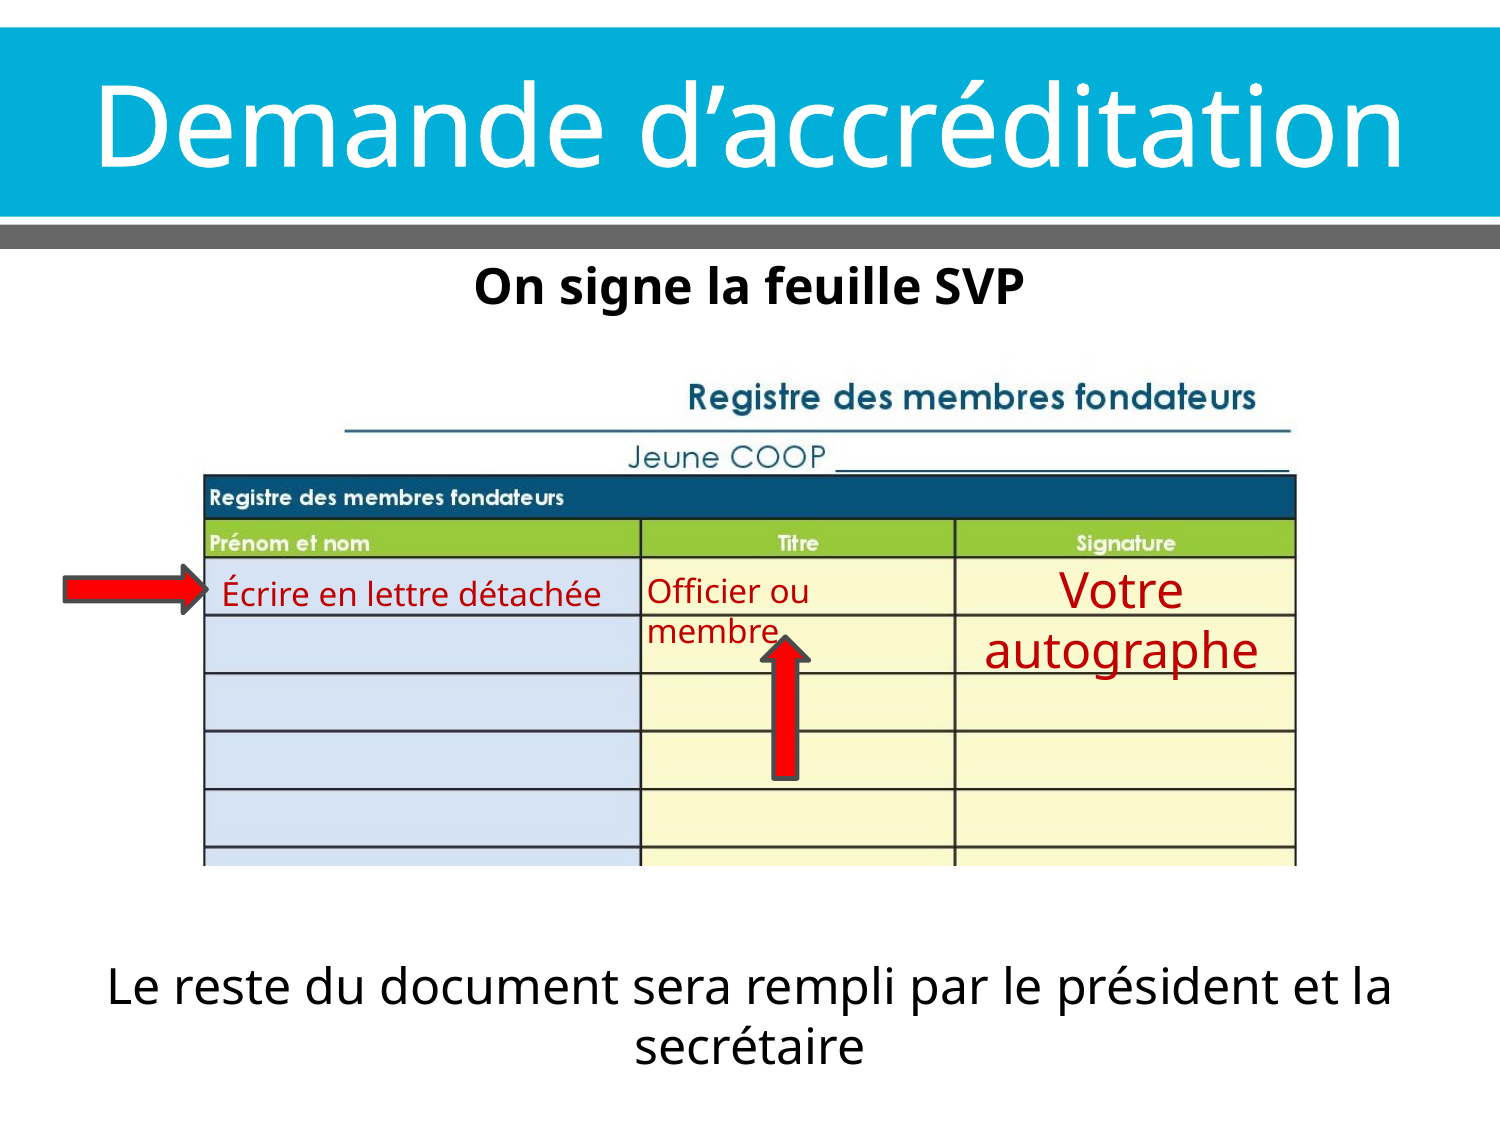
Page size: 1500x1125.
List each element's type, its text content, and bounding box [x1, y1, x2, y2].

picture [112, 319, 1388, 867]
text_box Le reste du document sera rempli par le président et la secrétaire [0, 947, 1500, 1083]
text_box [62, 575, 107, 604]
title Demande d’accréditation [75, 29, 1425, 213]
text_box On signe la feuille SVP [0, 246, 1500, 322]
